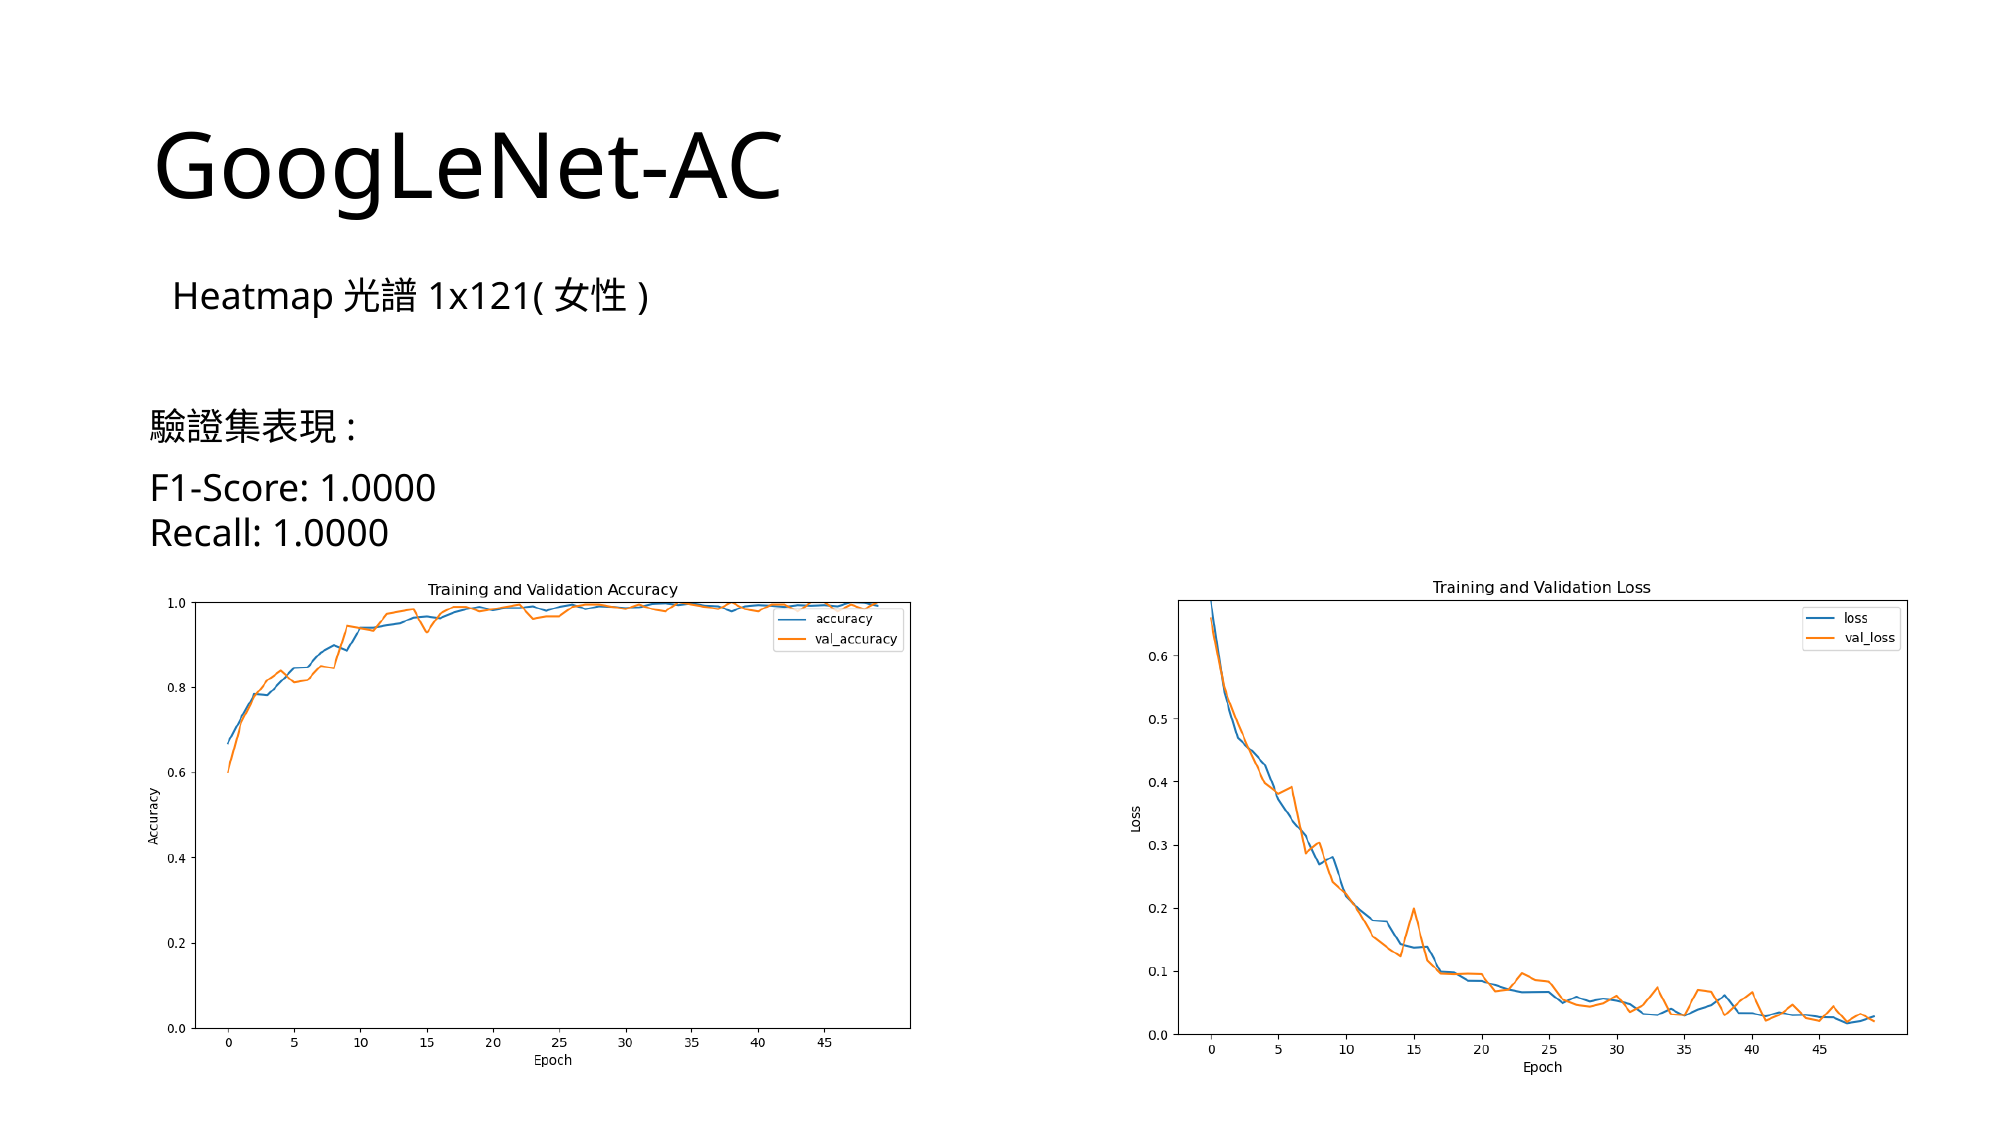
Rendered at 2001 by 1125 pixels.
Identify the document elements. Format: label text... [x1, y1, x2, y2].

picture [1116, 561, 1930, 1078]
text_box GoogLeNet-AC [137, 59, 1863, 278]
picture [134, 561, 938, 1078]
text_box F1-Score: 1.0000 Recall: 1.0000 [134, 456, 1135, 562]
text_box 驗證集表現: [134, 395, 404, 456]
text_box Heatmap光譜1x121(女性) [157, 264, 706, 324]
